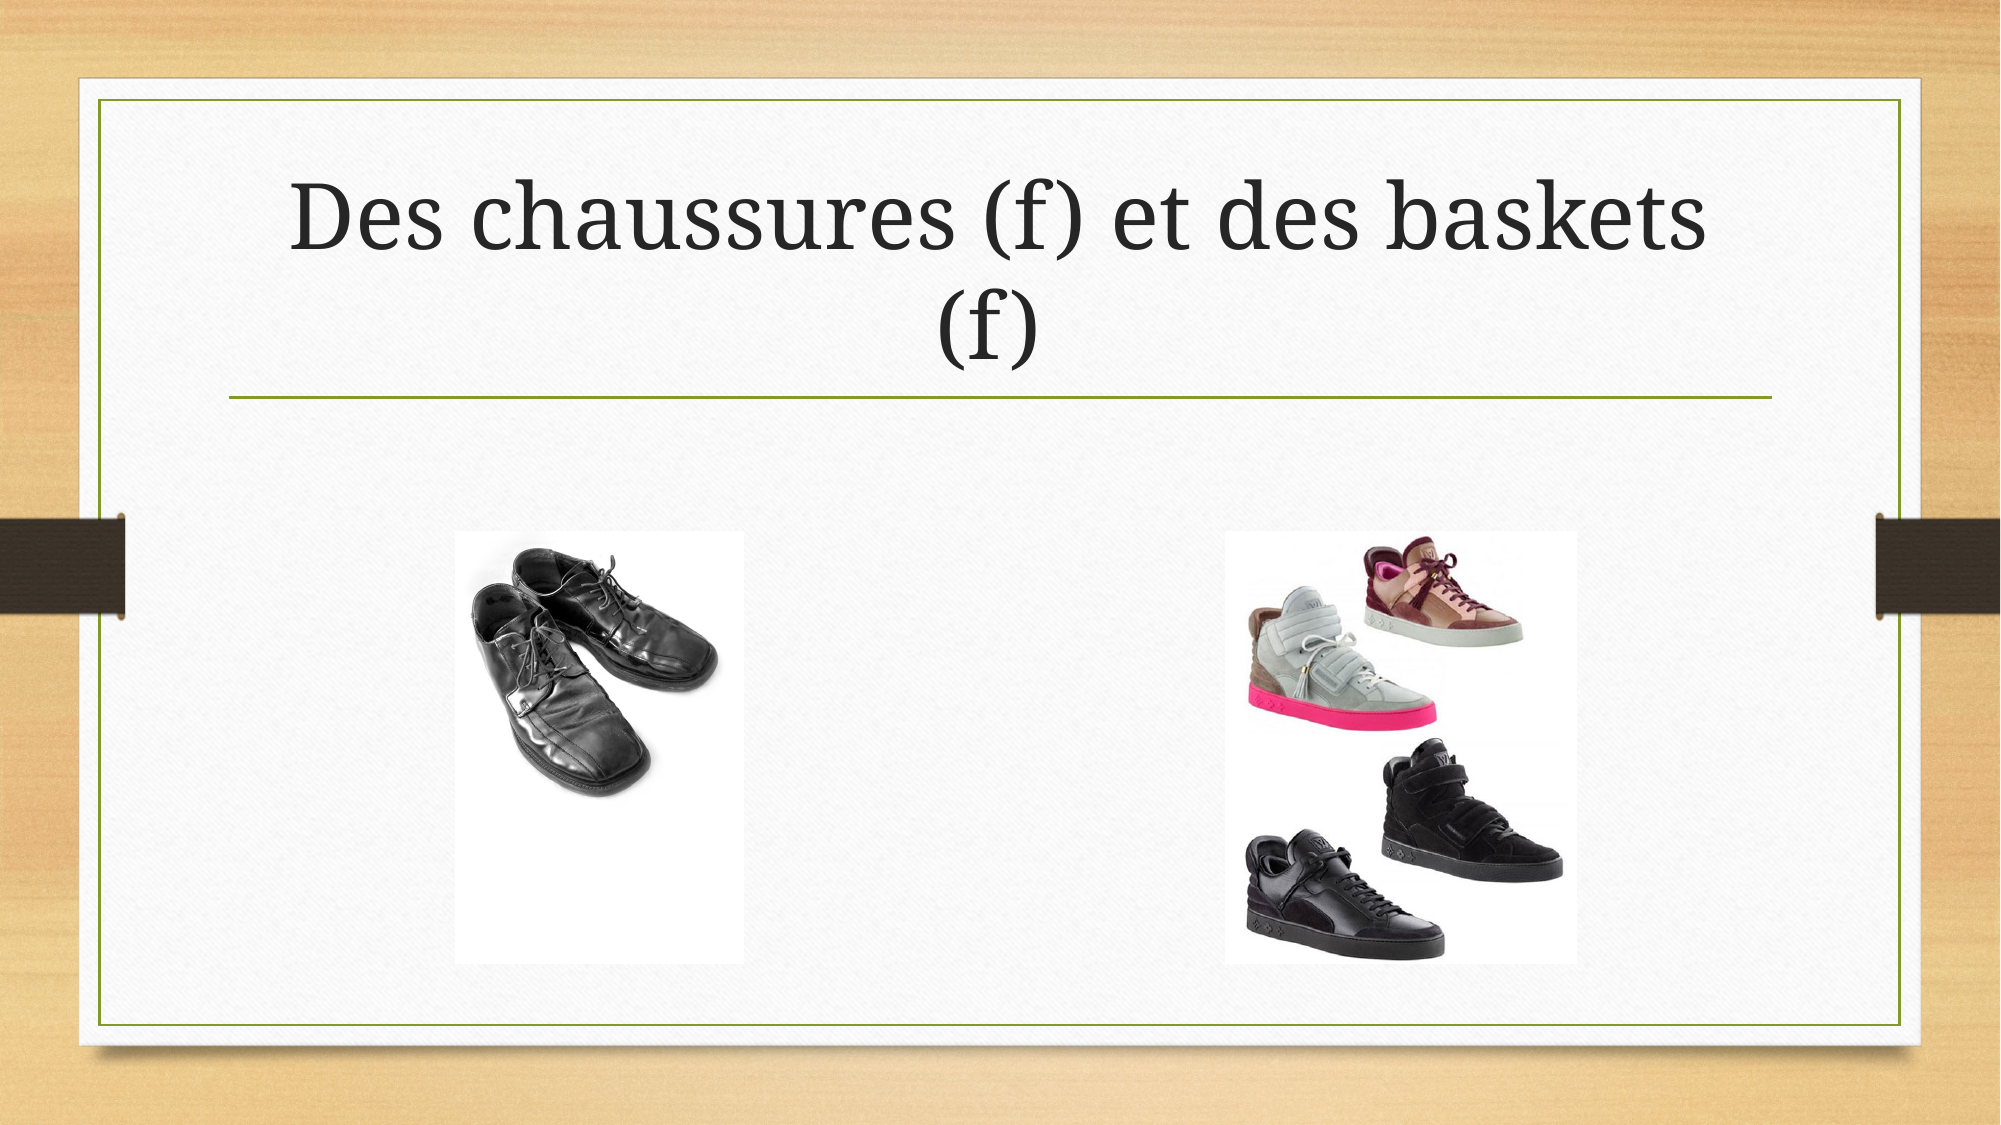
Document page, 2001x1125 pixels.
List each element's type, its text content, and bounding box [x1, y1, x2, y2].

title Des chaussures (f) et des baskets (f) [212, 161, 1788, 375]
picture [0, 0, 2001, 1125]
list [1224, 531, 1577, 964]
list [455, 531, 744, 964]
